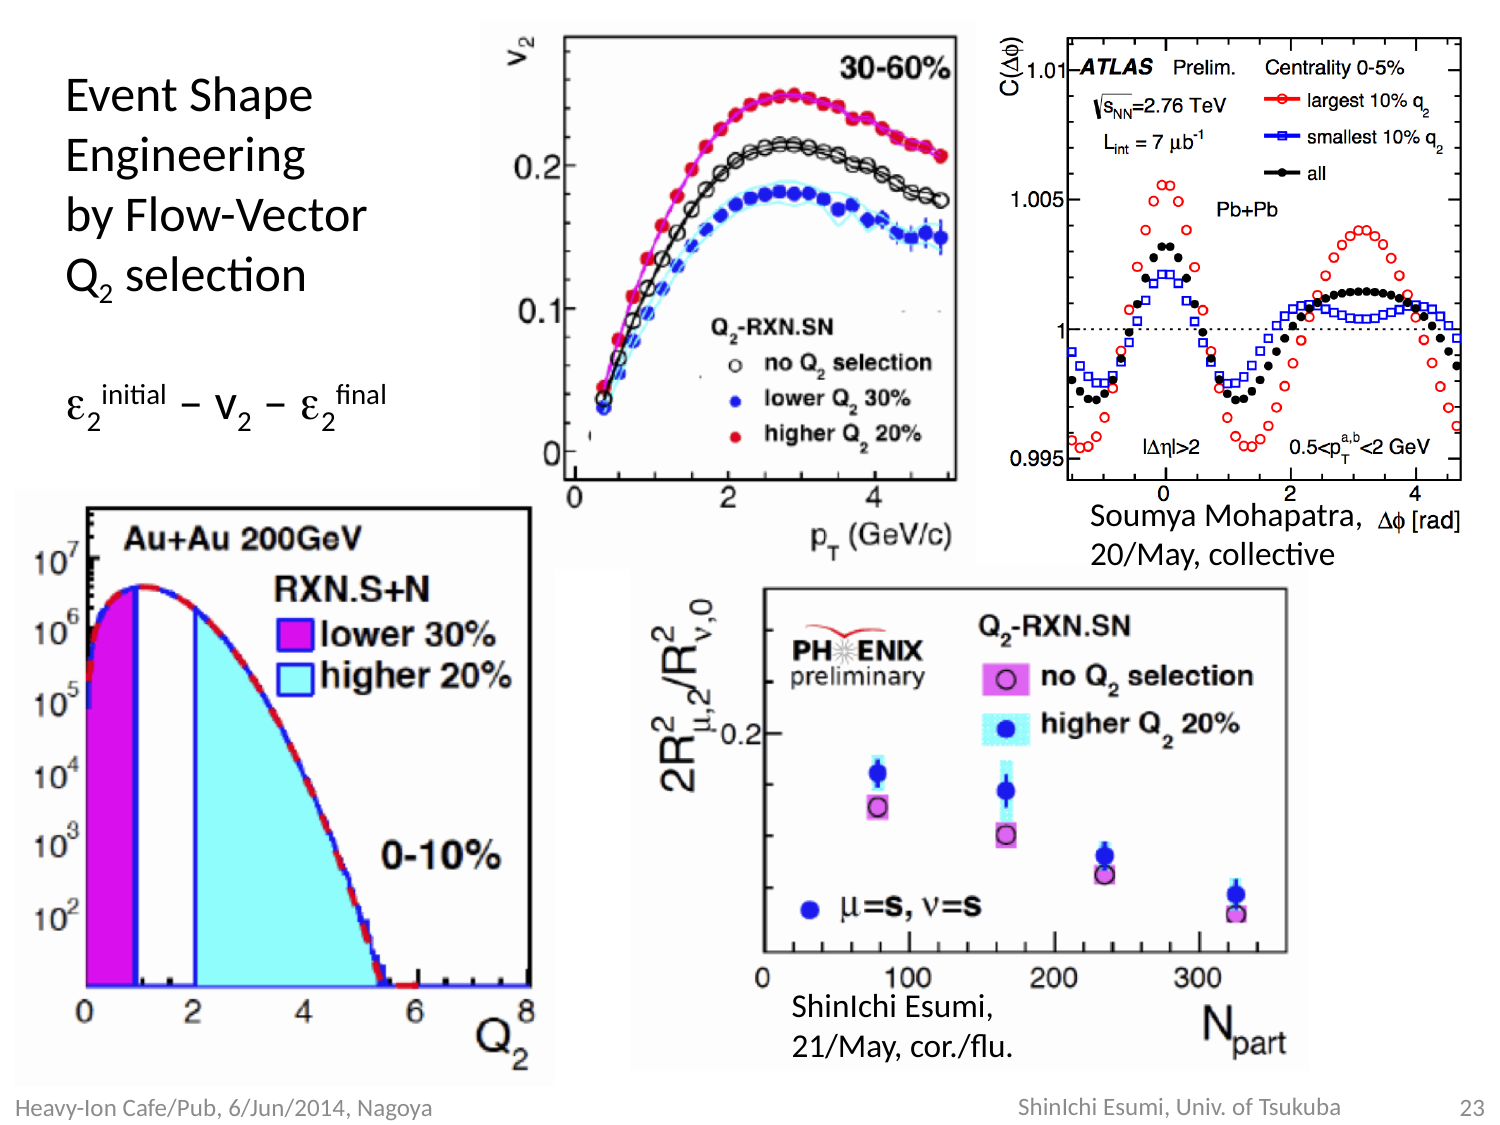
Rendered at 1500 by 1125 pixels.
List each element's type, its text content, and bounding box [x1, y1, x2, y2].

slide_number 23 [1393, 1086, 1500, 1125]
slide_number Heavy-Ion Cafe/Pub, 6/Jun/2014, Nagoya [0, 1087, 472, 1125]
text_box Event Shape Engineering by Flow-Vector Q2 selection e2initial – v2 – e2final [50, 53, 456, 445]
picture [14, 21, 1310, 1086]
picture [995, 27, 1469, 541]
text_box Soumya Mohapatra, 20/May, collective [1075, 547, 1379, 580]
footer ShinIchi Esumi, Univ. of Tsukuba [966, 1086, 1393, 1125]
